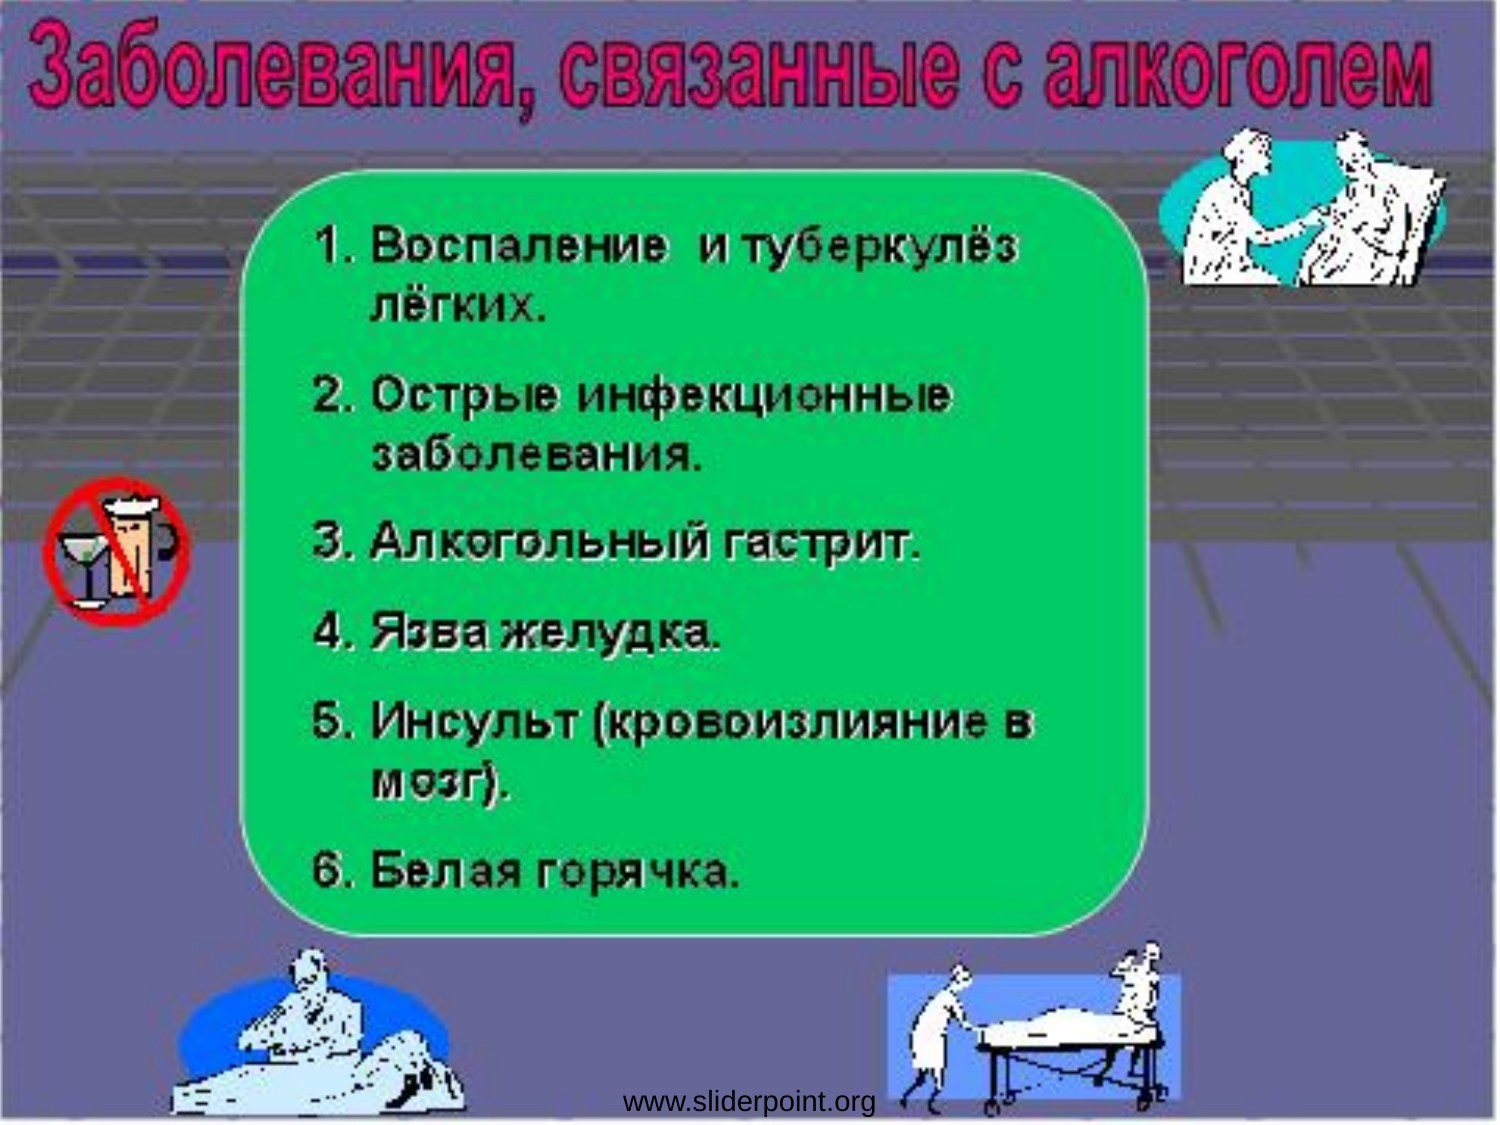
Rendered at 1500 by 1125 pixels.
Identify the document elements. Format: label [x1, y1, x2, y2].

list [0, 0, 1500, 1125]
